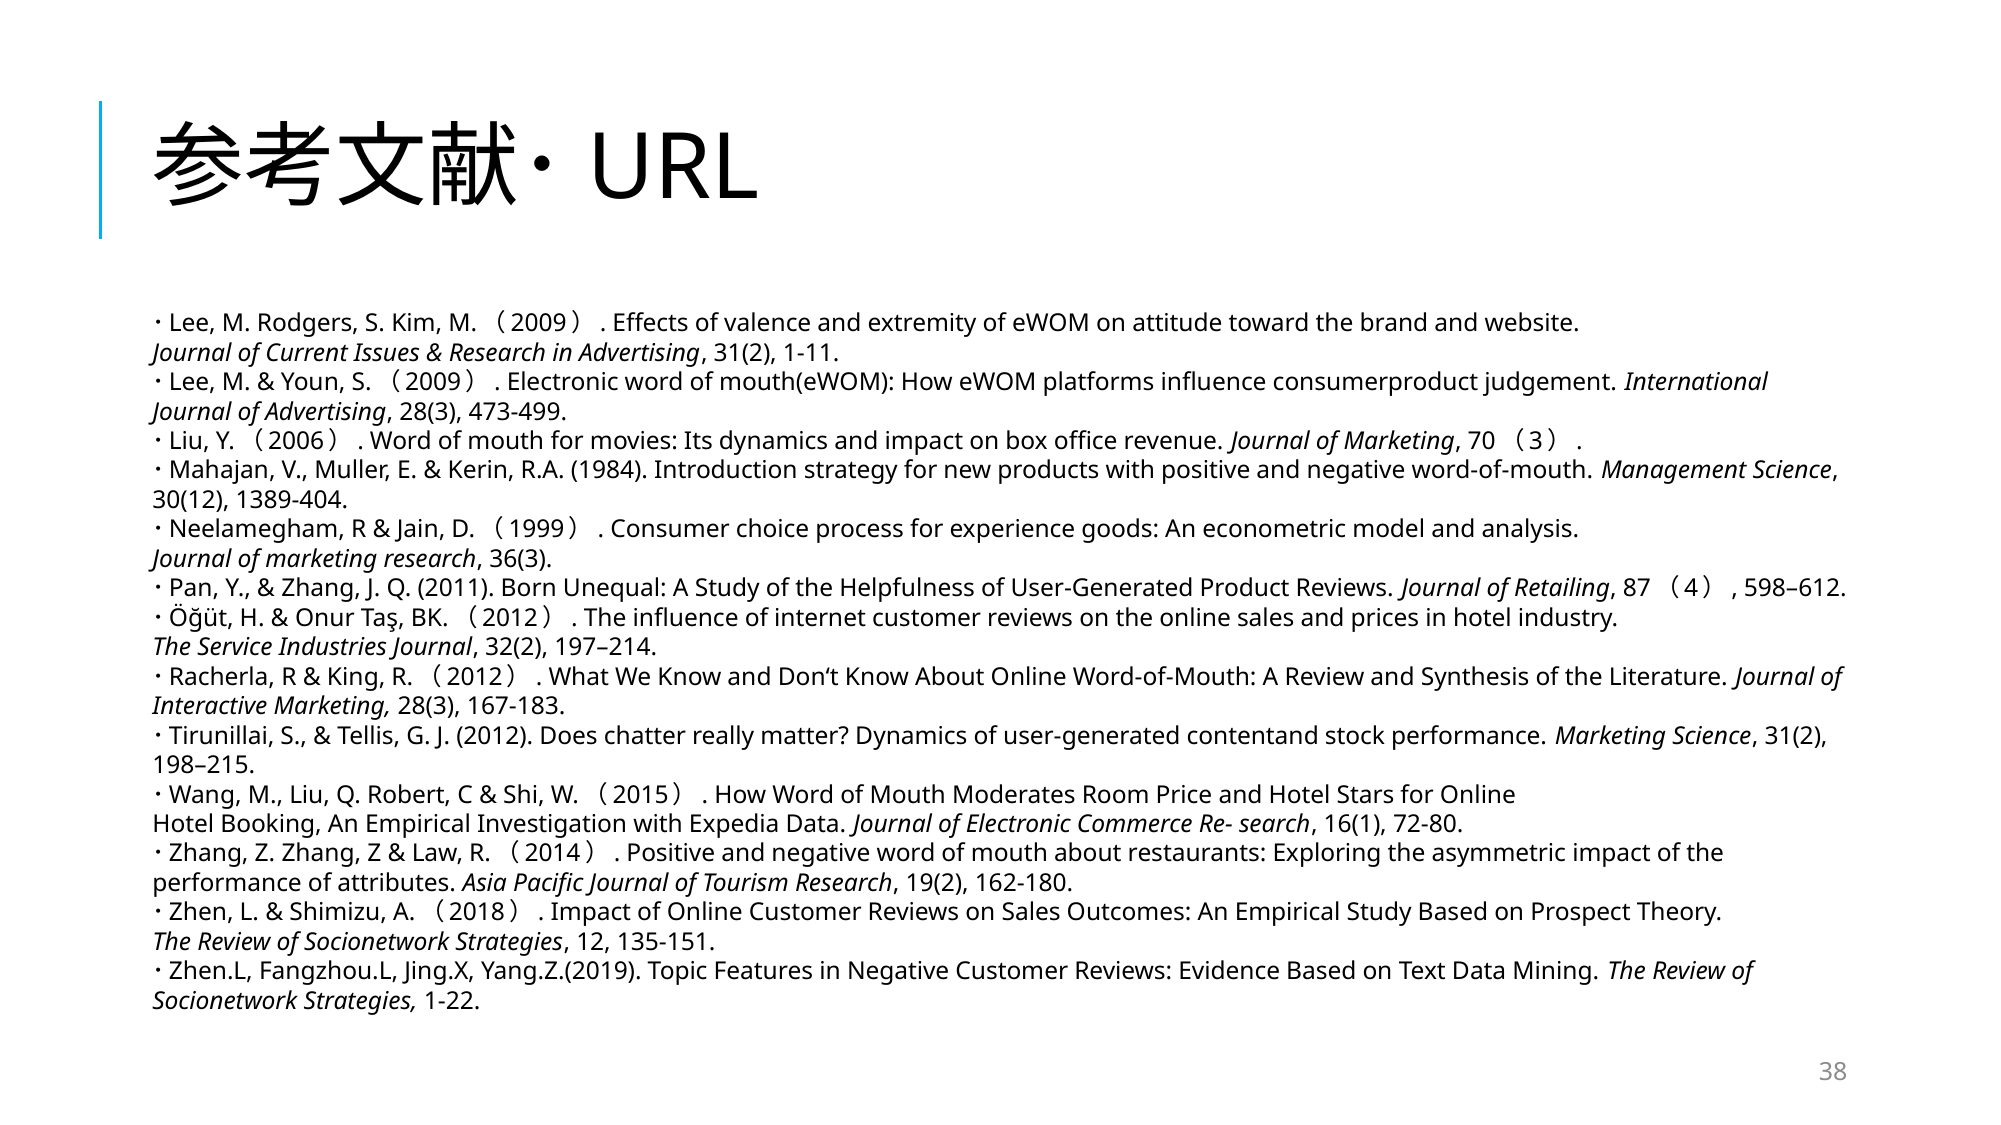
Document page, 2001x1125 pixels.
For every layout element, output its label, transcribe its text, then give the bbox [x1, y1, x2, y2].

list ･Lee, M. Rodgers, S. Kim, M.（2009）. Effects of valence and extremity of eWOM on attitude toward the brand and website. Journal of Current Issues & Research in Advertising, 31(2), 1-11. ･Lee, M. & Youn, S.（2009）. Electronic word of mouth(eWOM): How eWOM platforms influence consumerproduct judgement. International Journal of Advertising, 28(3), 473-499. ･Liu, Y.（2006）. Word of mouth for movies: Its dynamics and impact on box office revenue. Journal of Marketing, 70（3）. ･Mahajan, V., Muller, E. & Kerin, R.A. (1984). Introduction strategy for new products with positive and negative word-of-mouth. Management Science, 30(12), 1389-404. ･Neelamegham, R & Jain, D.（1999）. Consumer choice process for experience goods: An econometric model and analysis. Journal of marketing research, 36(3). ･Pan, Y., & Zhang, J. Q. (2011). Born Unequal: A Study of the Helpfulness of User-Generated Product Reviews. Journal of Retailing, 87（4）, 598–612. ･Öğüt, H. & Onur Taş, BK.（2012）. The influence of internet customer reviews on the online sales and prices in hotel industry. The Service Industries Journal, 32(2), 197–214. ･Racherla, R & King, R.（2012）. What We Know and Don‘t Know About Online Word-of-Mouth: A Review and Synthesis of the Literature. Journal of Interactive Marketing, 28(3), 167-183. ･Tirunillai, S., & Tellis, G. J. (2012). Does chatter really matter? Dynamics of user-generated contentand stock performance. Marketing Science, 31(2), 198–215. ･Wang, M., Liu, Q. Robert, C & Shi, W.（2015）. How Word of Mouth Moderates Room Price and Hotel Stars for Online Hotel Booking, An Empirical Investigation with Expedia Data. Journal of Electronic Commerce Re- search, 16(1), 72-80. ･Zhang, Z. Zhang, Z & Law, R.（2014）. Positive and negative word of mouth about restaurants: Exploring the asymmetric impact of the performance of attributes. Asia Pacific Journal of Tourism Research, 19(2), 162-180. ･Zhen, L. & Shimizu, A.（2018）. Impact of Online Customer Reviews on Sales Outcomes: An Empirical Study Based on Prospect Theory. The Review of Socionetwork Strategies, 12, 135-151. ･Zhen.L, Fangzhou.L, Jing.X, Yang.Z.(2019). Topic Features in Negative Customer Reviews: Evidence Based on Text Data Mining. The Review of Socionetwork Strategies, 1-22. [137, 299, 1863, 1043]
slide_number 38 [1412, 1042, 1863, 1103]
title 参考文献･URL [137, 59, 1863, 278]
